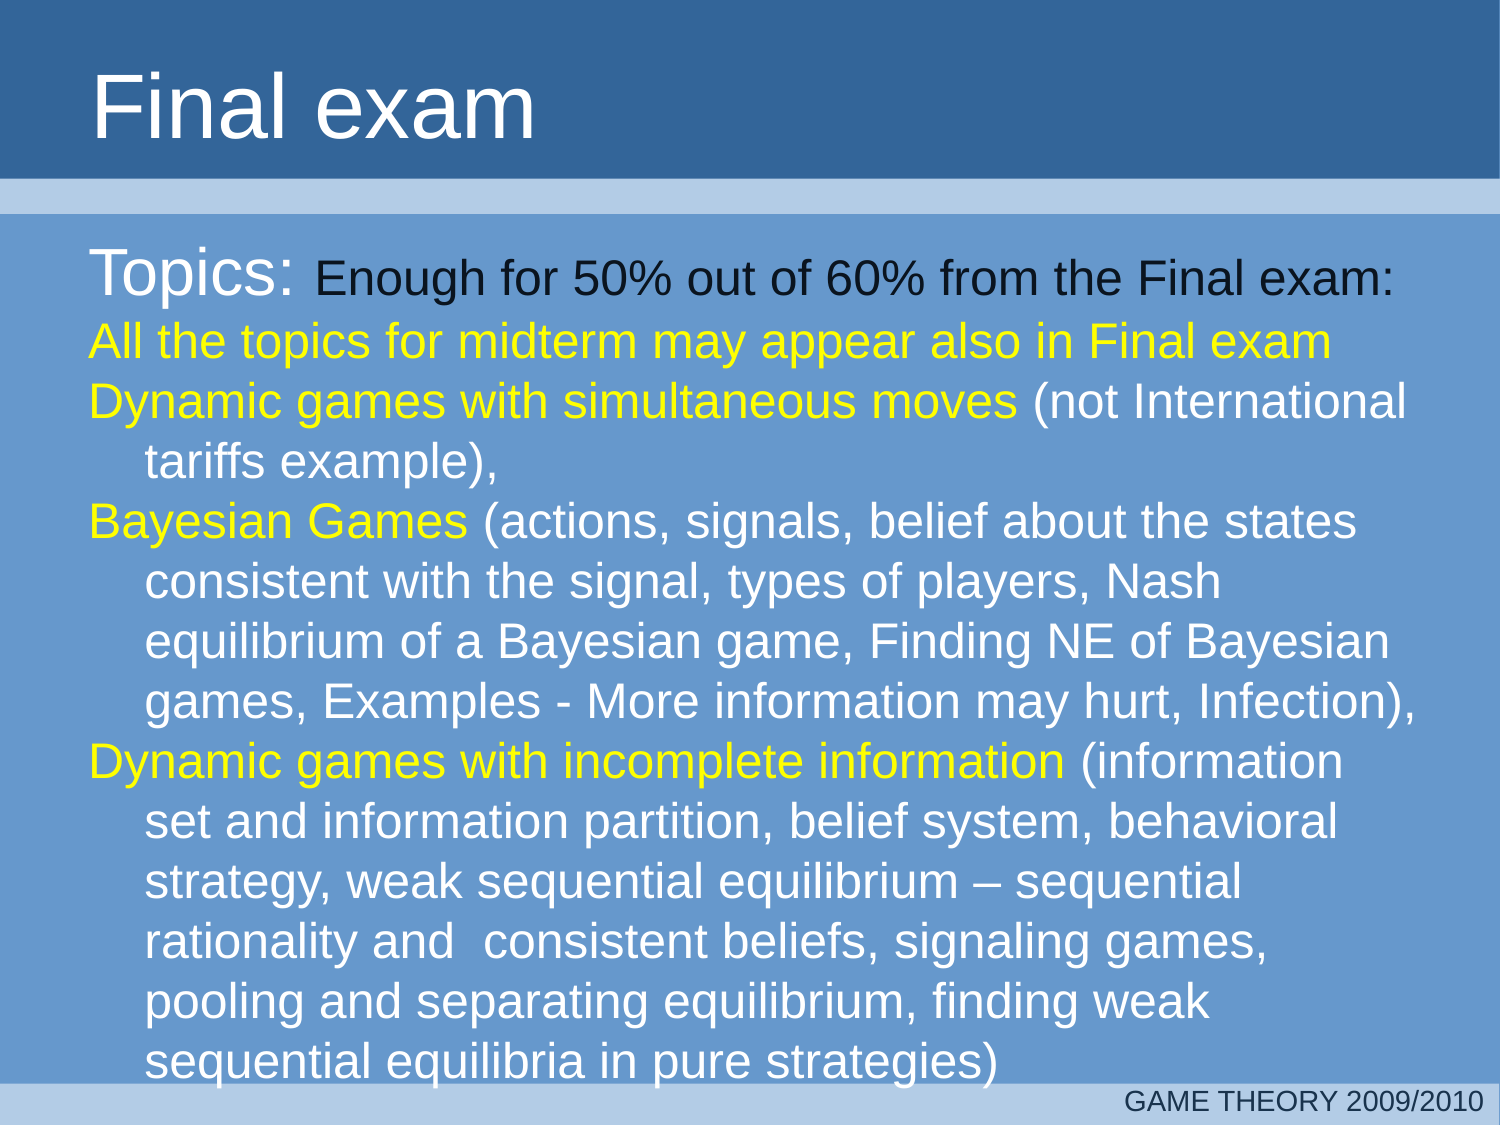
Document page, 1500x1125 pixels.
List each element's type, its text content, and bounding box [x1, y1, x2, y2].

title Final exam [74, 42, 1436, 162]
list Topics: Enough for 50% out of 60% from the Final exam: All the topics for midterm may appear also in Final exam Dynamic games with simultaneous moves (not International tariffs example), Bayesian Games (actions, signals, belief about the states consistent with the signal, types of players, Nash equilibrium of a Bayesian game, Finding NE of Bayesian games, Examples - More information may hurt, Infection), Dynamic games with incomplete information (information set and information partition, belief system, behavioral strategy, weak sequential equilibrium – sequential rationality and consistent beliefs, signaling games, pooling and separating equilibrium, finding weak sequential equilibria in pure strategies) [72, 220, 1434, 1078]
text_box GAME THEORY 2009/2010 [1109, 1075, 1500, 1125]
